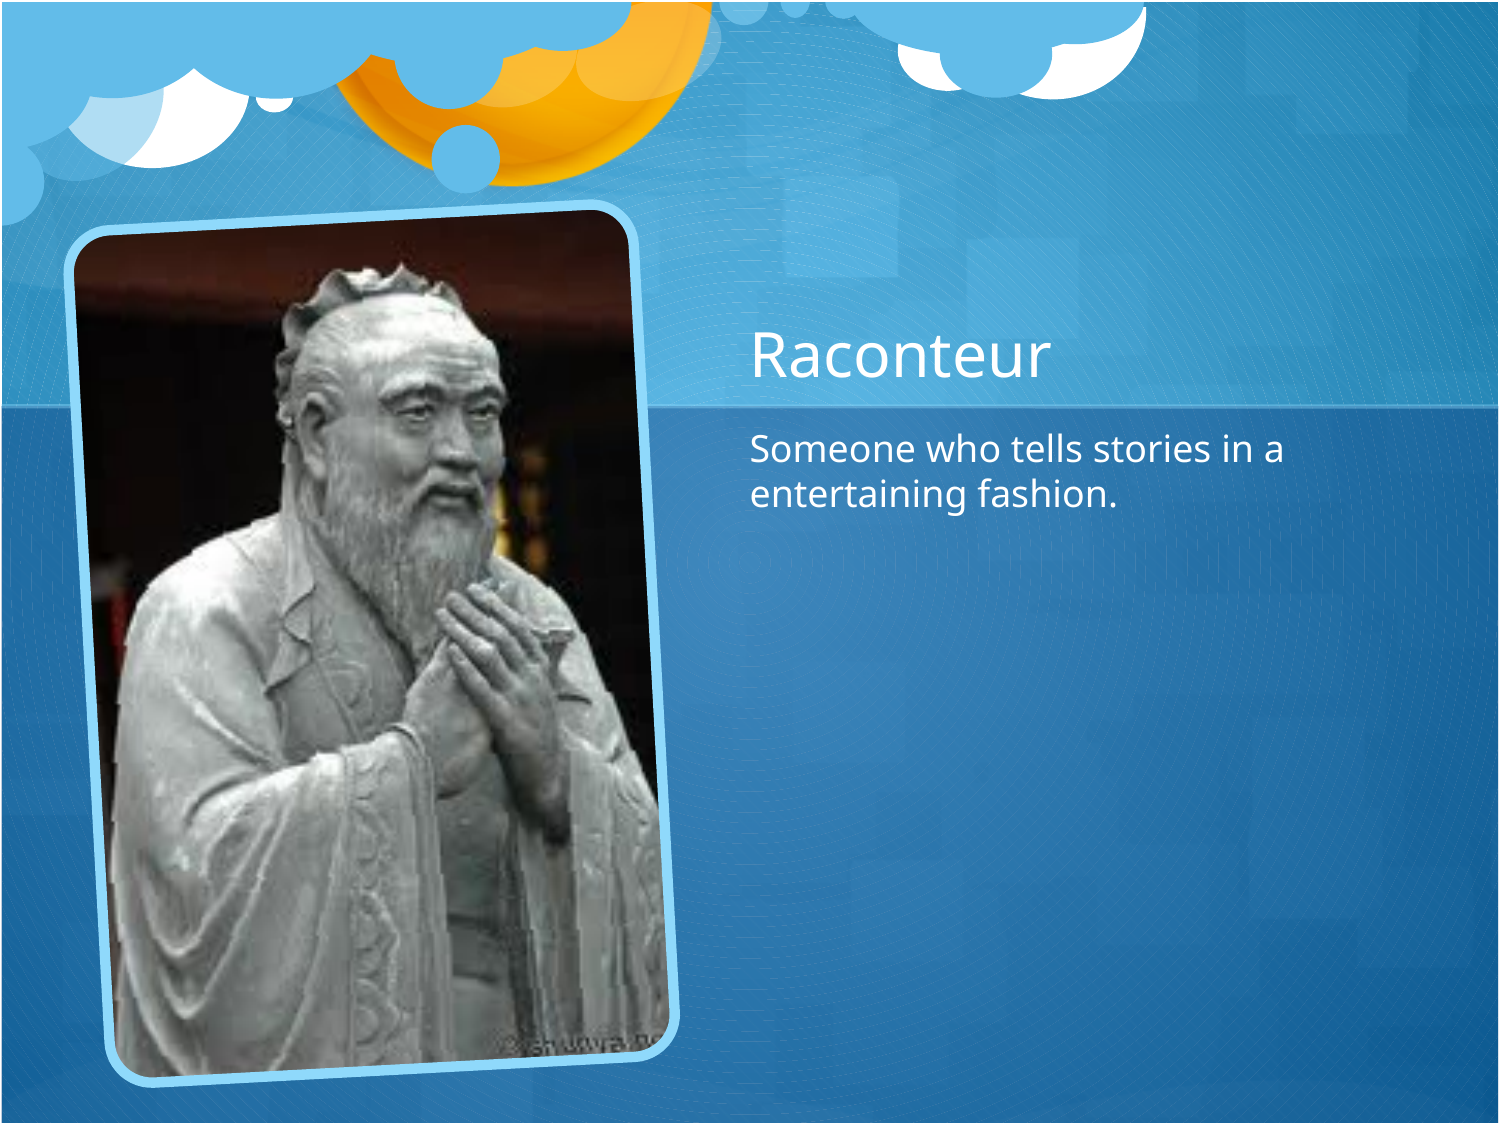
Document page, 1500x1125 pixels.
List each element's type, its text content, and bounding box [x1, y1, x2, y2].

picture [2, 2, 1498, 1123]
list Someone who tells stories in a entertaining fashion. [734, 417, 1383, 1025]
title Raconteur [734, 162, 1383, 398]
